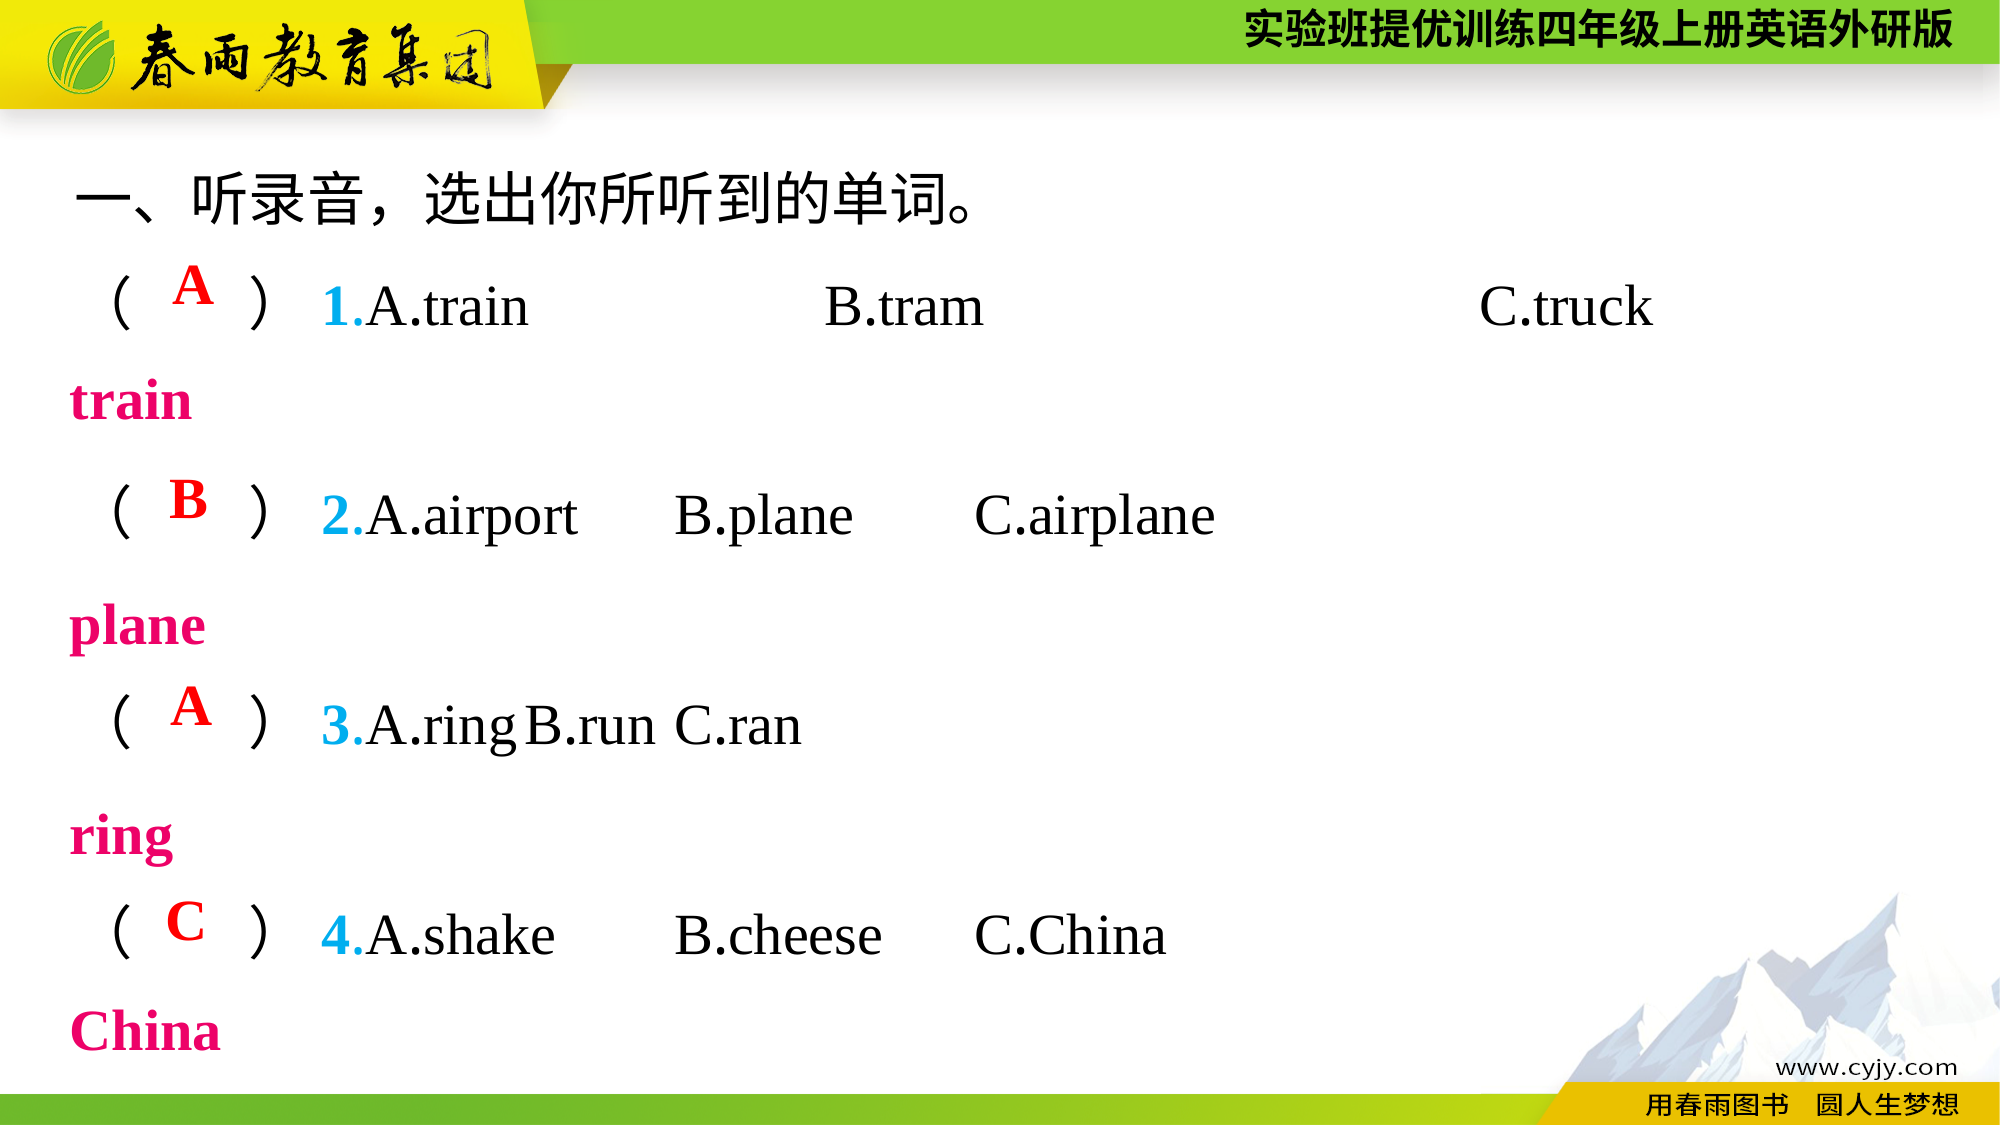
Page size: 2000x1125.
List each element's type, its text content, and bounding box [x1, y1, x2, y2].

picture [0, 0, 2000, 1125]
text_box ring [54, 753, 303, 874]
text_box B [154, 452, 238, 538]
list 一、听录音，选出你所听到的单词。 （ ）1.A.train B.tram C.truck （ ）2.A.airport B.plane C.airplane （ ）3.A.ring B.run C.ran （ ）4.A.shake B.cheese C.China [59, 119, 1944, 983]
text_box plane [54, 543, 303, 664]
text_box A [157, 238, 230, 324]
text_box China [54, 949, 303, 1070]
text_box C [150, 874, 223, 960]
text_box A [155, 659, 228, 745]
text_box train [54, 318, 303, 439]
